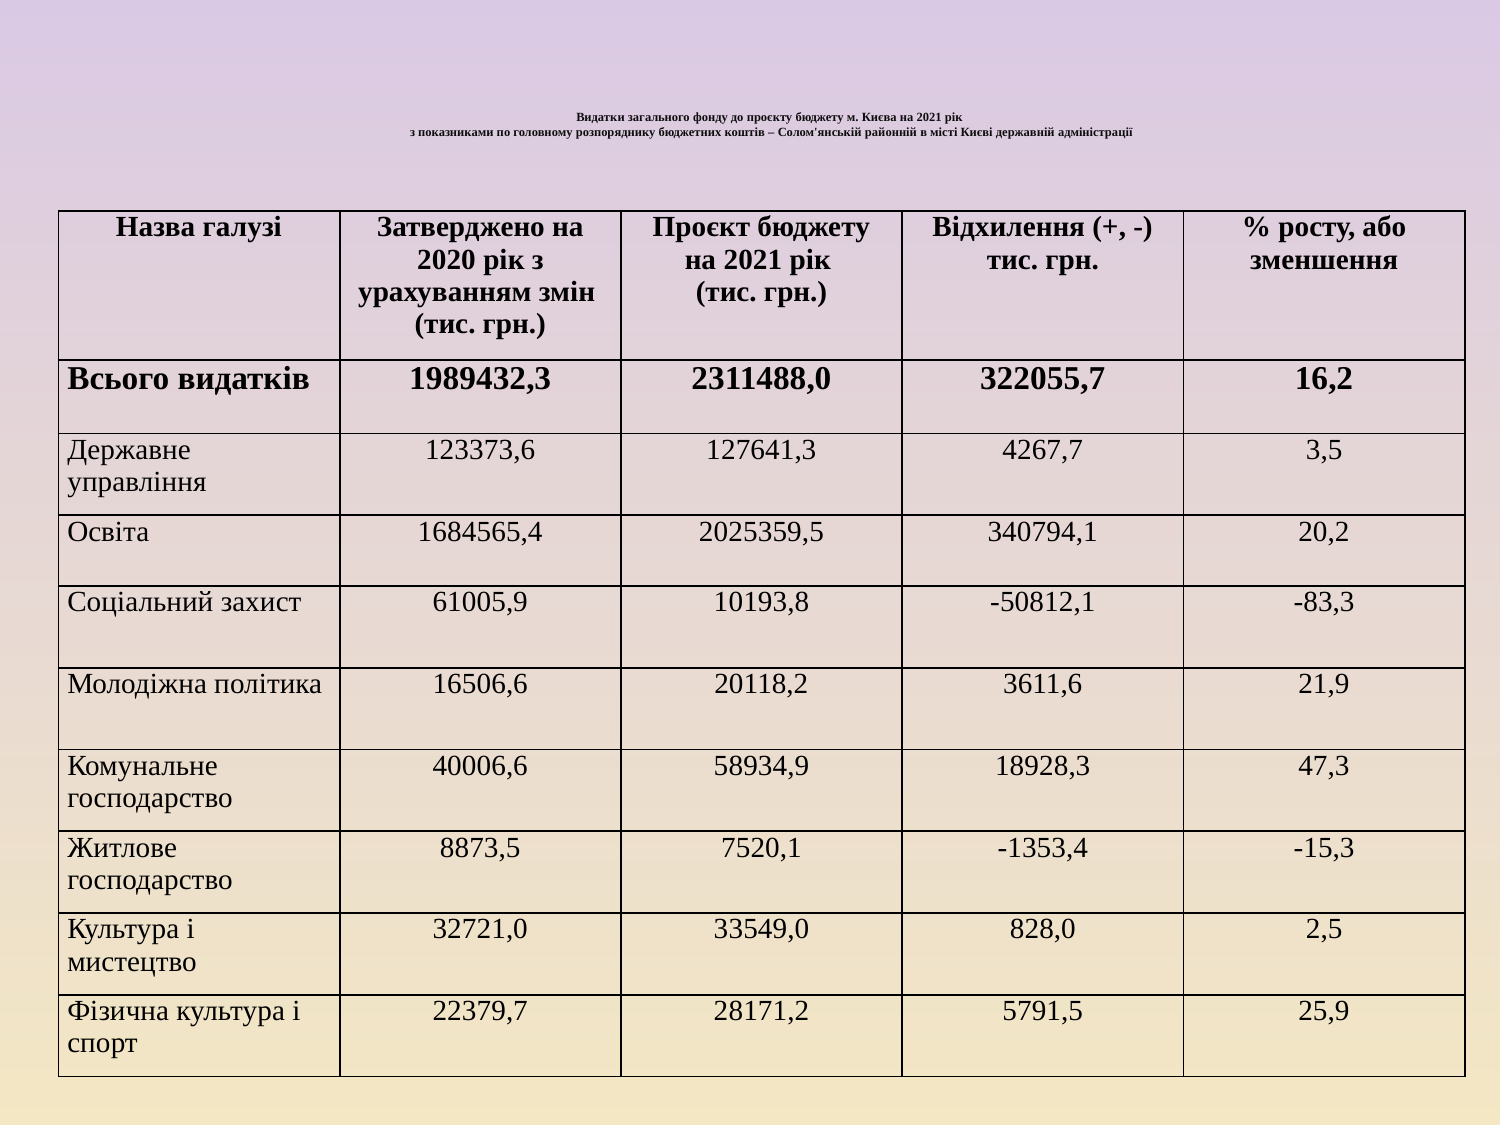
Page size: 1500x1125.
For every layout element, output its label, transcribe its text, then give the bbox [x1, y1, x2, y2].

table_cell 33549,0 [622, 914, 901, 994]
table_cell 2025359,5 [622, 516, 901, 585]
table_cell Комунальне господарство [59, 750, 339, 830]
table_cell Державне управління [59, 434, 339, 514]
table_cell 2,5 [1184, 914, 1464, 994]
table_cell 340794,1 [903, 516, 1183, 585]
table_cell -83,3 [1184, 587, 1464, 667]
table_cell 828,0 [903, 914, 1183, 994]
table_cell Фізична культура і спорт [59, 996, 339, 1076]
table_cell 32721,0 [341, 914, 620, 994]
table_cell 322055,7 [903, 361, 1183, 433]
table_cell 40006,6 [341, 750, 620, 830]
table_cell 20118,2 [622, 669, 901, 749]
table_header Проєкт бюджету на 2021 рік (тис. грн.) [622, 212, 901, 359]
table_cell 127641,3 [622, 434, 901, 514]
table_cell 16,2 [1184, 361, 1464, 433]
table_cell -1353,4 [903, 832, 1183, 912]
table_cell 1989432,3 [341, 361, 620, 433]
table_cell Житлове господарство [59, 832, 339, 912]
table_cell 3611,6 [903, 669, 1183, 749]
table_cell 1684565,4 [341, 516, 620, 585]
table_cell 22379,7 [341, 996, 620, 1076]
table_header Затверджено на 2020 рік з урахуванням змін (тис. грн.) [341, 212, 620, 359]
table_cell 47,3 [1184, 750, 1464, 830]
table_cell 3,5 [1184, 434, 1464, 514]
table_cell 4267,7 [903, 434, 1183, 514]
table_header % росту, або зменшення [1184, 212, 1464, 359]
table_cell 18928,3 [903, 750, 1183, 830]
table_cell 21,9 [1184, 669, 1464, 749]
table_cell 58934,9 [622, 750, 901, 830]
table_header Назва галузі [59, 212, 339, 359]
table_cell Освіта [59, 516, 339, 585]
table_cell Соціальний захист [59, 587, 339, 667]
table_cell 7520,1 [622, 832, 901, 912]
table_cell 61005,9 [341, 587, 620, 667]
table_cell Всього видатків [59, 361, 339, 433]
table_cell -15,3 [1184, 832, 1464, 912]
table_cell 2311488,0 [622, 361, 901, 433]
table_cell 28171,2 [622, 996, 901, 1076]
table_cell Культура і мистецтво [59, 914, 339, 994]
title Видатки загального фонду до проєкту бюджету м. Києва на 2021 рік з показниками по головному розпоряднику бюджетних коштів – Солом'янській районній в місті Києві державній адміністрації [82, 70, 1461, 178]
table_cell 20,2 [1184, 516, 1464, 585]
table_cell 8873,5 [341, 832, 620, 912]
table_header Відхилення (+, -) тис. грн. [903, 212, 1183, 359]
table_cell 10193,8 [622, 587, 901, 667]
table_cell 123373,6 [341, 434, 620, 514]
table_cell Молодіжна політика [59, 669, 339, 749]
table_cell -50812,1 [903, 587, 1183, 667]
table_cell 25,9 [1184, 996, 1464, 1076]
table_cell 5791,5 [903, 996, 1183, 1076]
table_cell 16506,6 [341, 669, 620, 749]
